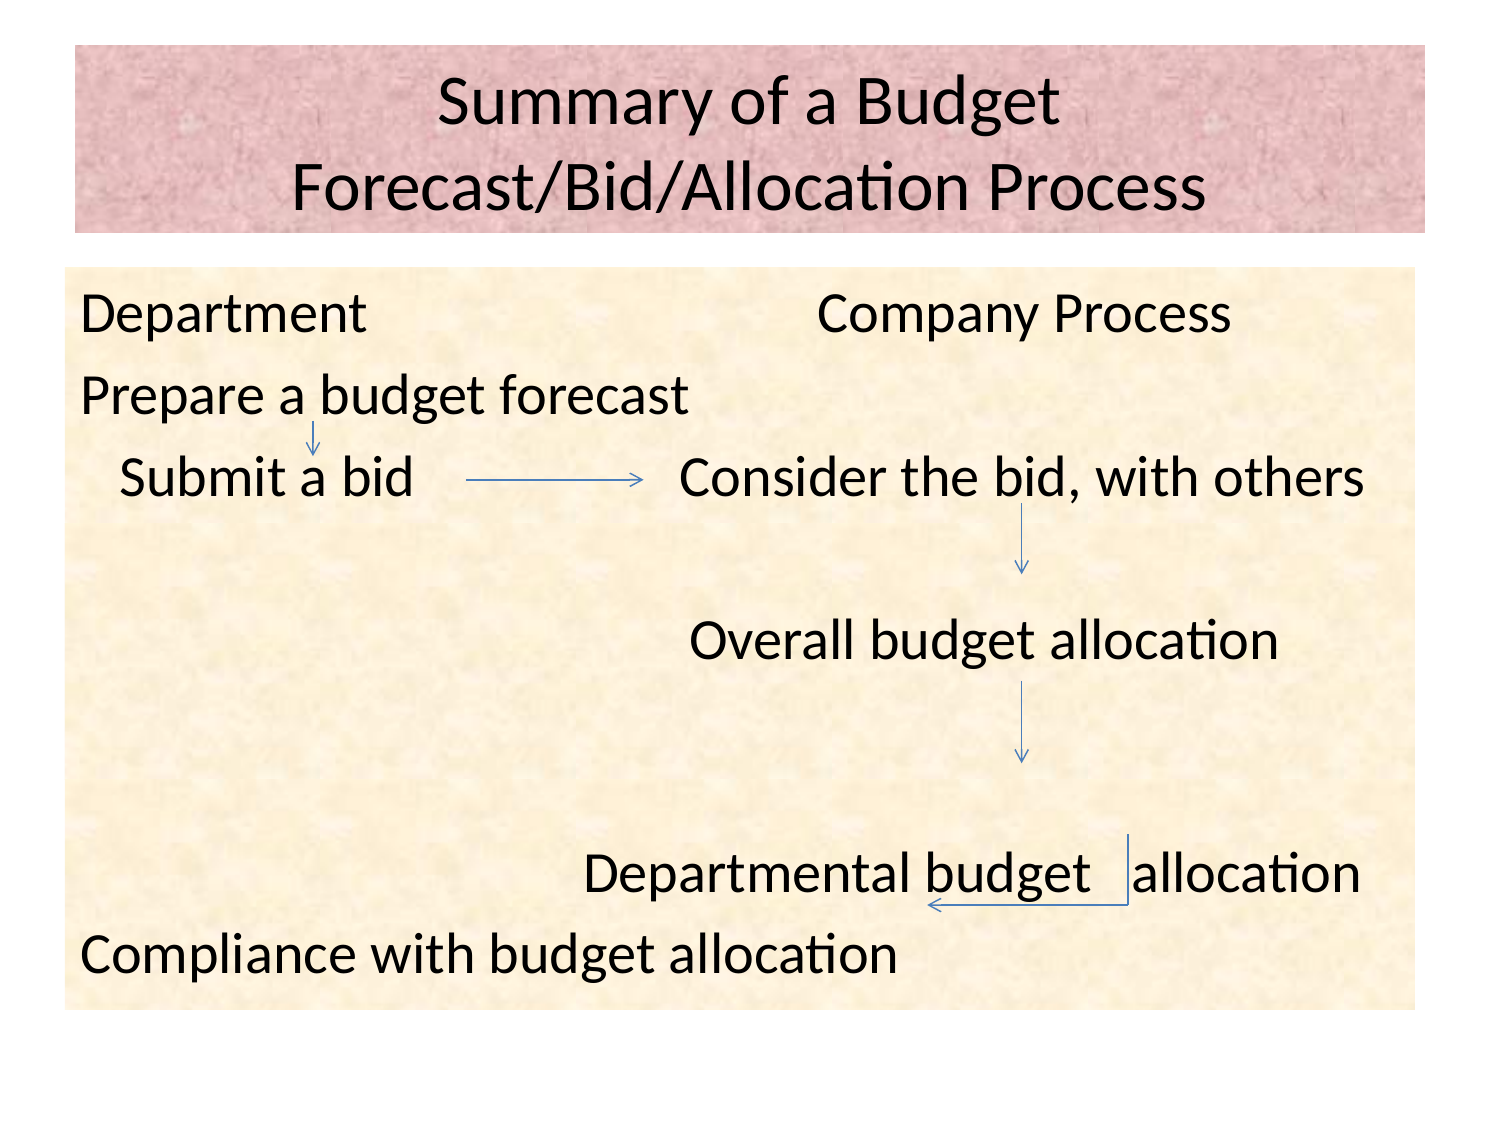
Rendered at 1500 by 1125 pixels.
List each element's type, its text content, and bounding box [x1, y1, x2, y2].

title Summary of a Budget Forecast/Bid/Allocation Process [75, 45, 1425, 233]
list Department Company Process Prepare a budget forecast Submit a bid Consider the bid, with others Overall budget allocation Departmental budget allocation Compliance with budget allocation [64, 267, 1415, 1010]
